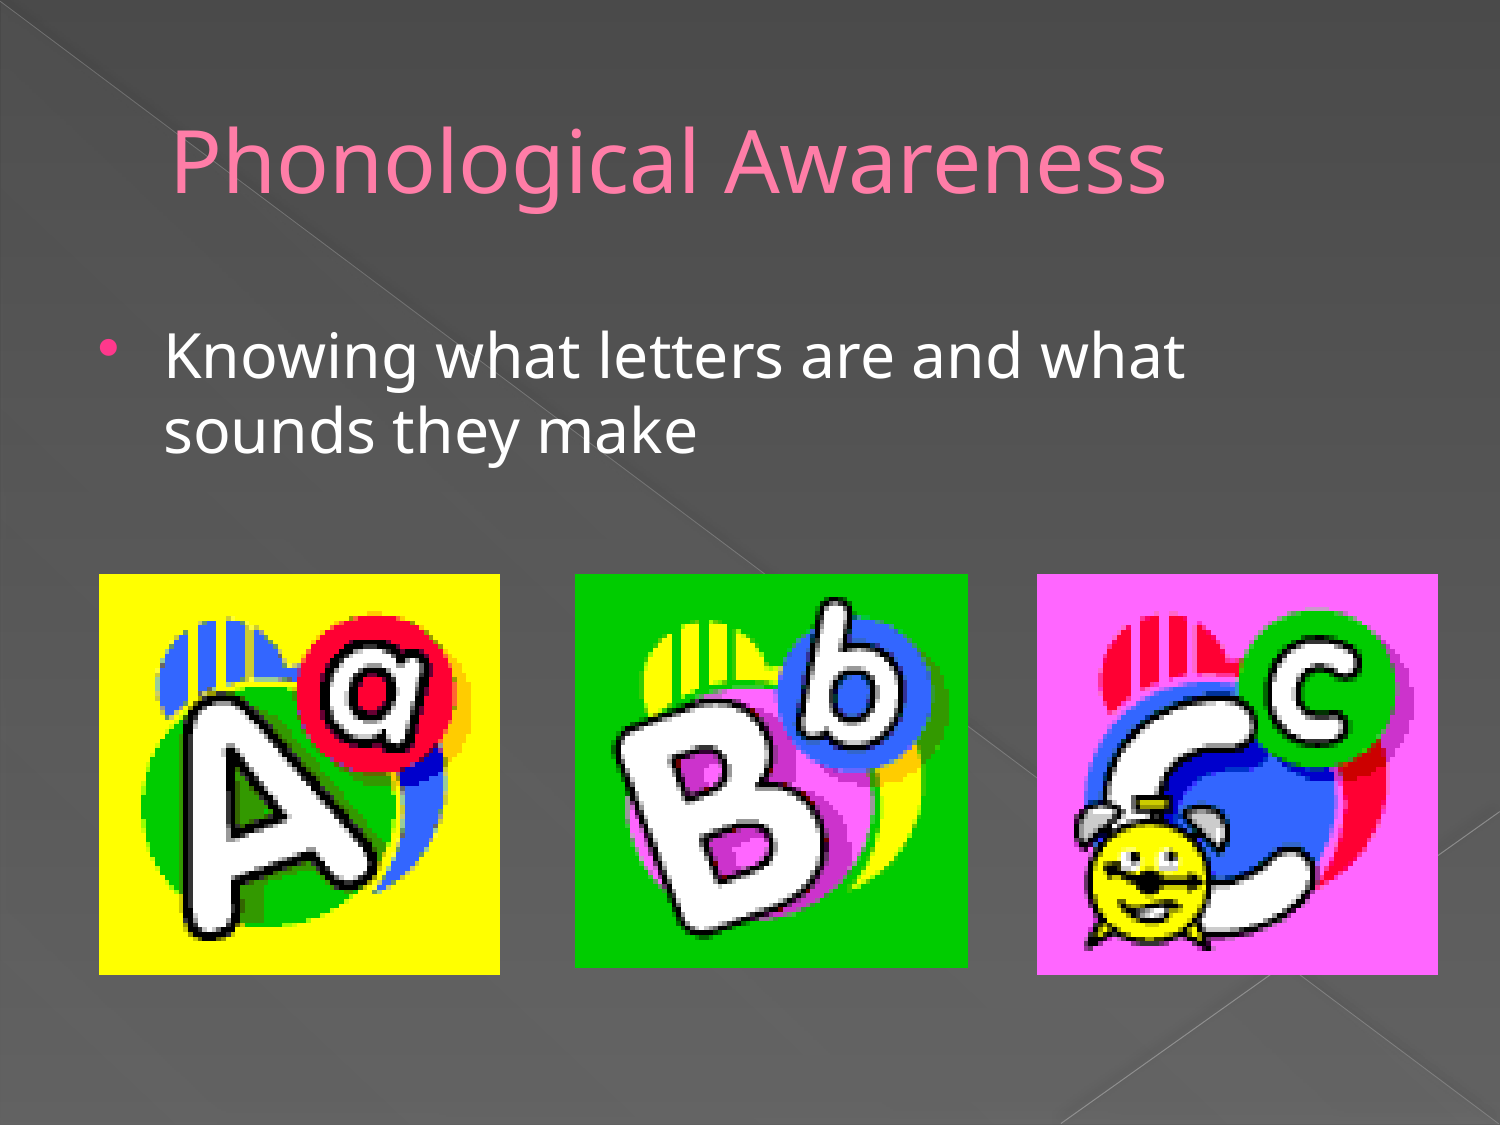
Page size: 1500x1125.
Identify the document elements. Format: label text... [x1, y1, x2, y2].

list Knowing what letters are and what sounds they make [75, 308, 1425, 1059]
picture [99, 574, 501, 976]
title Phonological Awareness [75, 43, 1425, 274]
picture [1037, 574, 1438, 976]
picture [574, 574, 968, 968]
